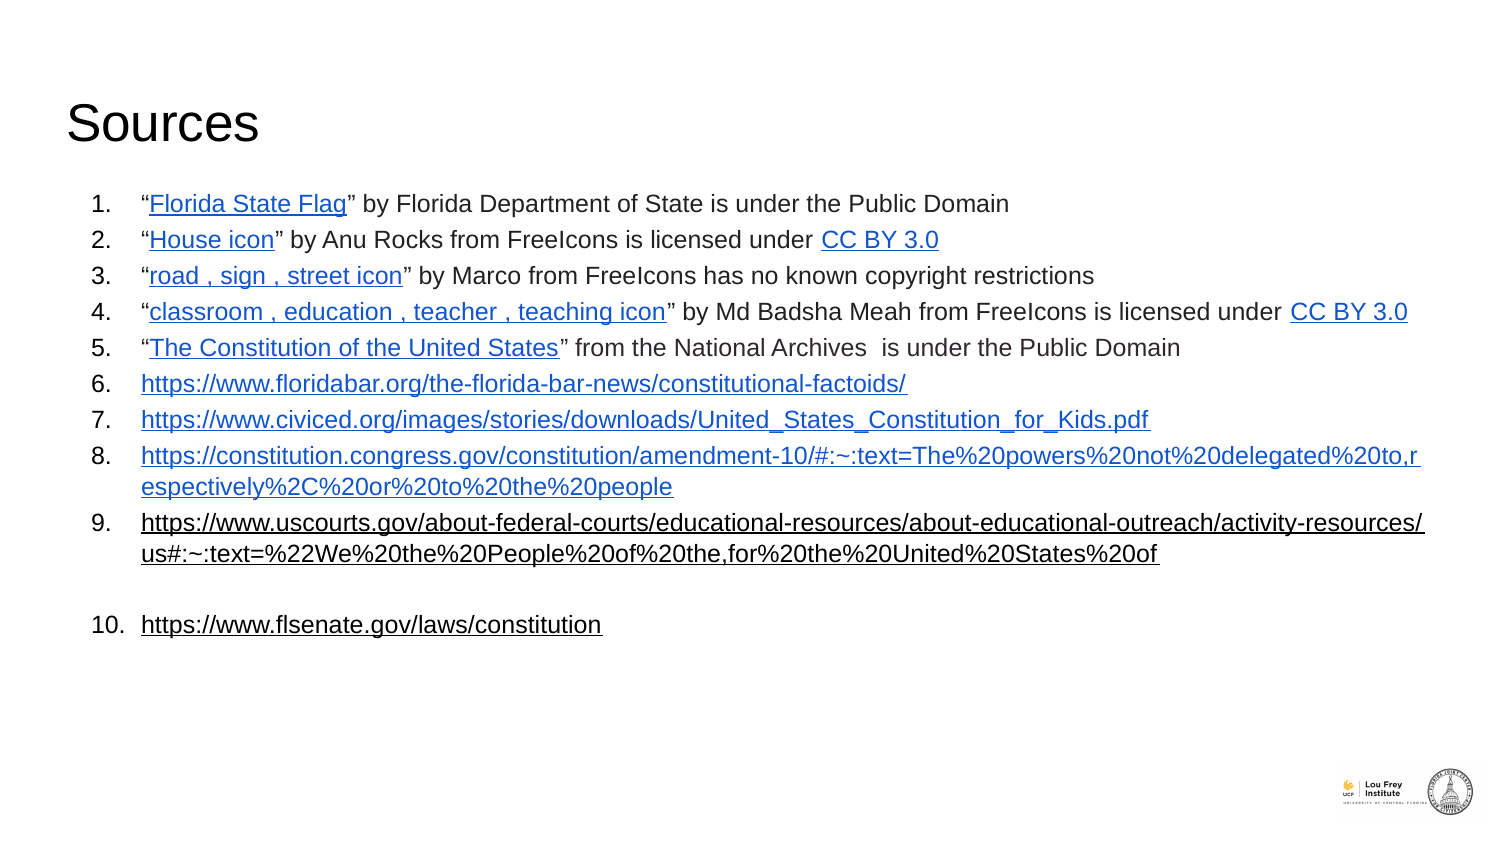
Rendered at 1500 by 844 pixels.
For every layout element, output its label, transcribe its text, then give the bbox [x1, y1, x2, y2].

title Sources [51, 72, 1449, 166]
picture [1336, 763, 1483, 820]
list “Florida State Flag” by Florida Department of State is under the Public Domain “House icon” by Anu Rocks from FreeIcons is licensed under CC BY 3.0 “road , sign , street icon” by Marco from FreeIcons has no known copyright restrictions “classroom , education , teacher , teaching icon” by Md Badsha Meah from FreeIcons is licensed under CC BY 3.0 “The Constitution of the United States” from the National Archives is under the Public Domain https://www.floridabar.org/the-florida-bar-news/constitutional-factoids/ https://www.civiced.org/images/stories/downloads/United_States_Constitution_for_Kids.pdf https://constitution.congress.gov/constitution/amendment-10/#:~:text=The%20powers%20not%20delegated%20to,respectively%2C%20or%20to%20the%20people https://www.uscourts.gov/about-federal-courts/educational-resources/about-educational-outreach/activity-resources/us#:~:text=%22We%20the%20People%20of%20the,for%20the%20United%20States%20of https://www.flsenate.gov/laws/constitution [51, 166, 1449, 667]
